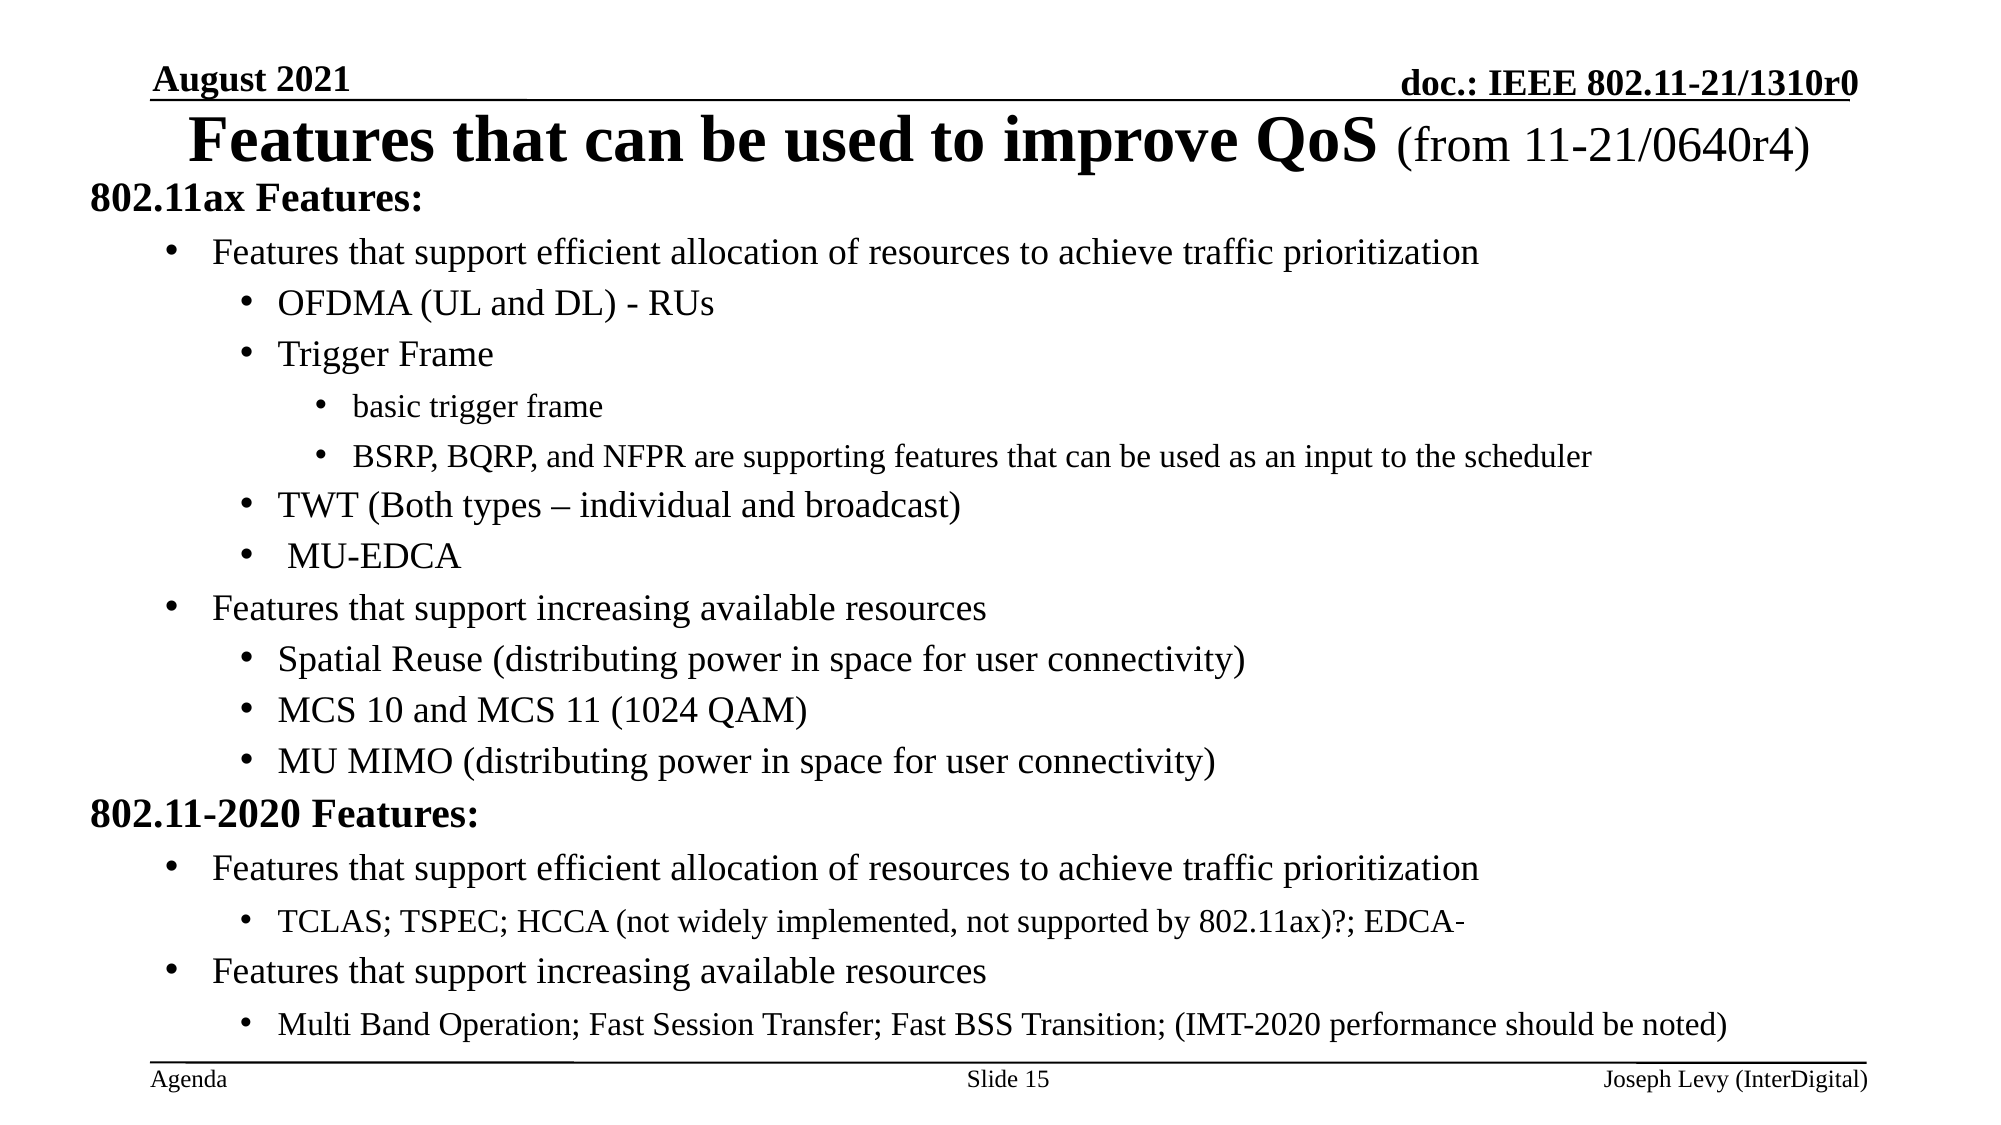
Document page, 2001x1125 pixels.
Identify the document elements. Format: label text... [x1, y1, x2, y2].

footer Joseph Levy (InterDigital) [1171, 1061, 1869, 1093]
title Features that can be used to improve QoS (from 11-21/0640r4) [112, 112, 1888, 158]
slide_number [152, 54, 563, 100]
slide_number Slide 15 [950, 1061, 1067, 1123]
list 802.11ax Features: Features that support efficient allocation of resources to achieve traffic prioritization OFDMA (UL and DL) - RUs Trigger Frame basic trigger frame BSRP, BQRP, and NFPR are supporting features that can be used as an input to the scheduler TWT (Both types – individual and broadcast) MU-EDCA Features that support increasing available resources Spatial Reuse (distributing power in space for user connectivity) MCS 10 and MCS 11 (1024 QAM) MU MIMO (distributing power in space for user connectivity) 802.11-2020 Features: Features that support efficient allocation of resources to achieve traffic prioritization TCLAS; TSPEC; HCCA (not widely implemented, not supported by 802.11ax)?; EDCA Features that support increasing available resources Multi Band Operation; Fast Session Transfer; Fast BSS Transition; (IMT-2020 performance should be noted) [74, 170, 1913, 1063]
